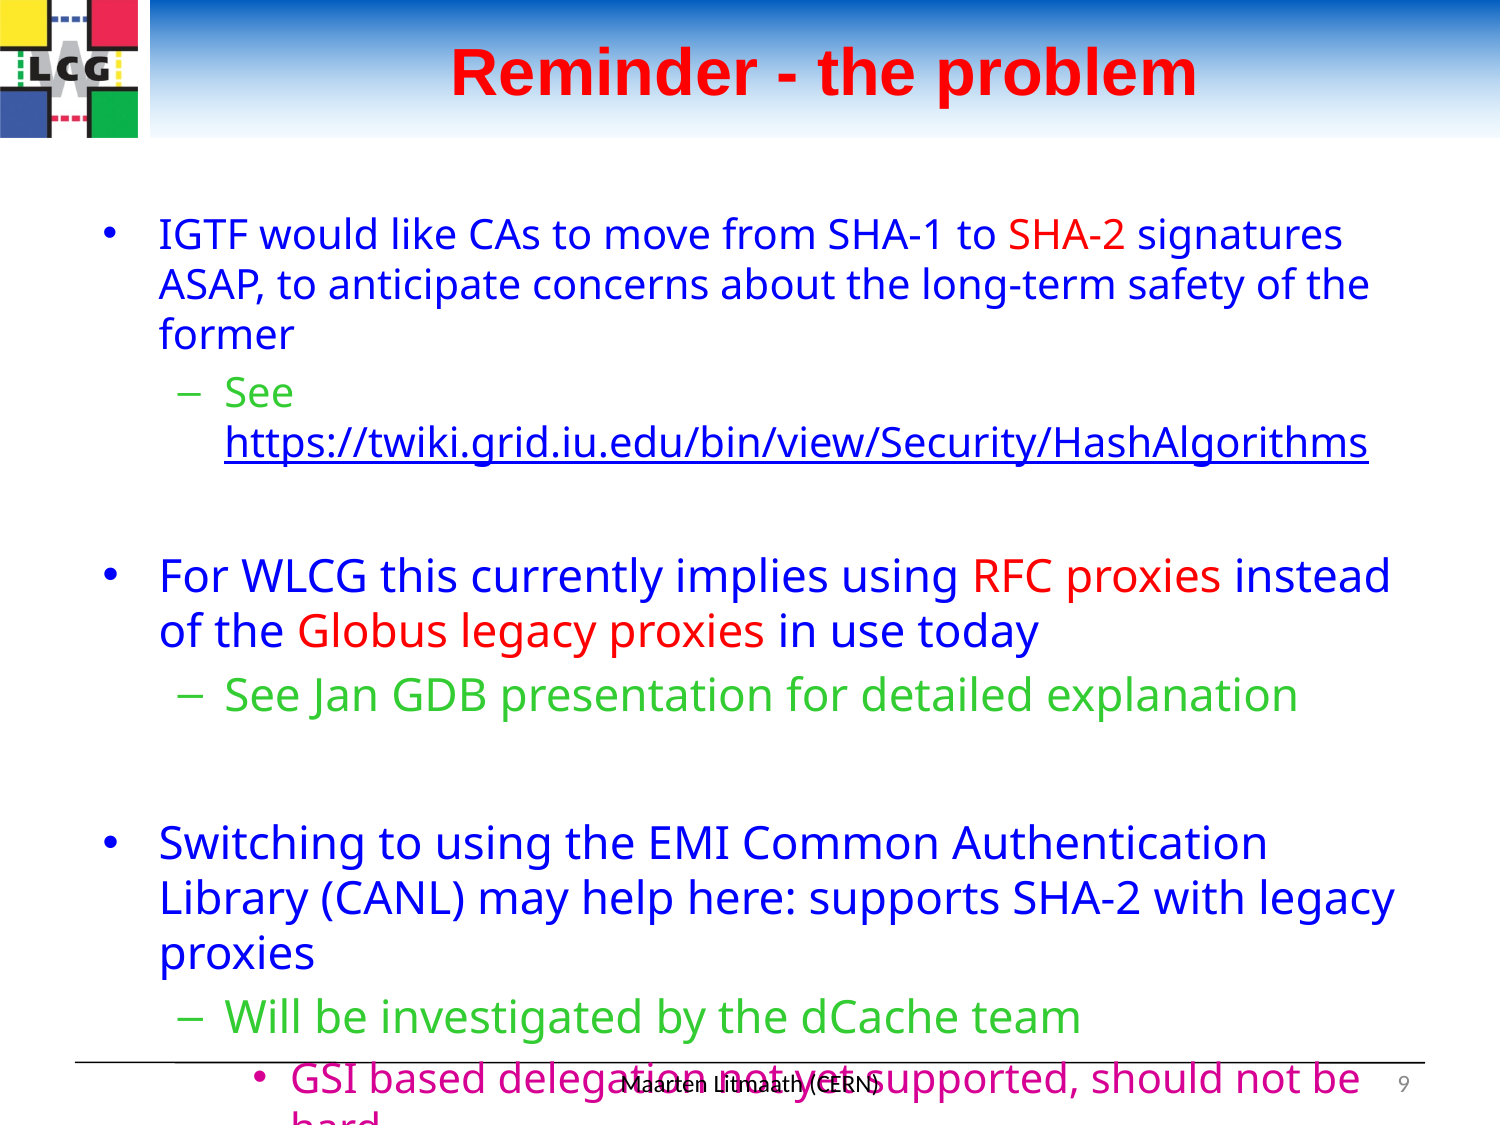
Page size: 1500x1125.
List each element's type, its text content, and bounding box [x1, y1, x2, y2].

footer Maarten Litmaath (CERN) [225, 1062, 1275, 1103]
picture [0, 0, 138, 138]
title Reminder - the problem [149, 0, 1500, 138]
list IGTF would like CAs to move from SHA-1 to SHA-2 signatures ASAP, to anticipate concerns about the long-term safety of the former See https://twiki.grid.iu.edu/bin/view/Security/HashAlgorithms For WLCG this currently implies using RFC proxies instead of the Globus legacy proxies in use today See Jan GDB presentation for detailed explanation Switching to using the EMI Common Authentication Library (CANL) may help here: supports SHA-2 with legacy proxies Will be investigated by the dCache team GSI based delegation not yet supported, should not be hard Also BeStMan might use it then [87, 199, 1426, 1038]
slide_number 9 [1312, 1062, 1425, 1103]
